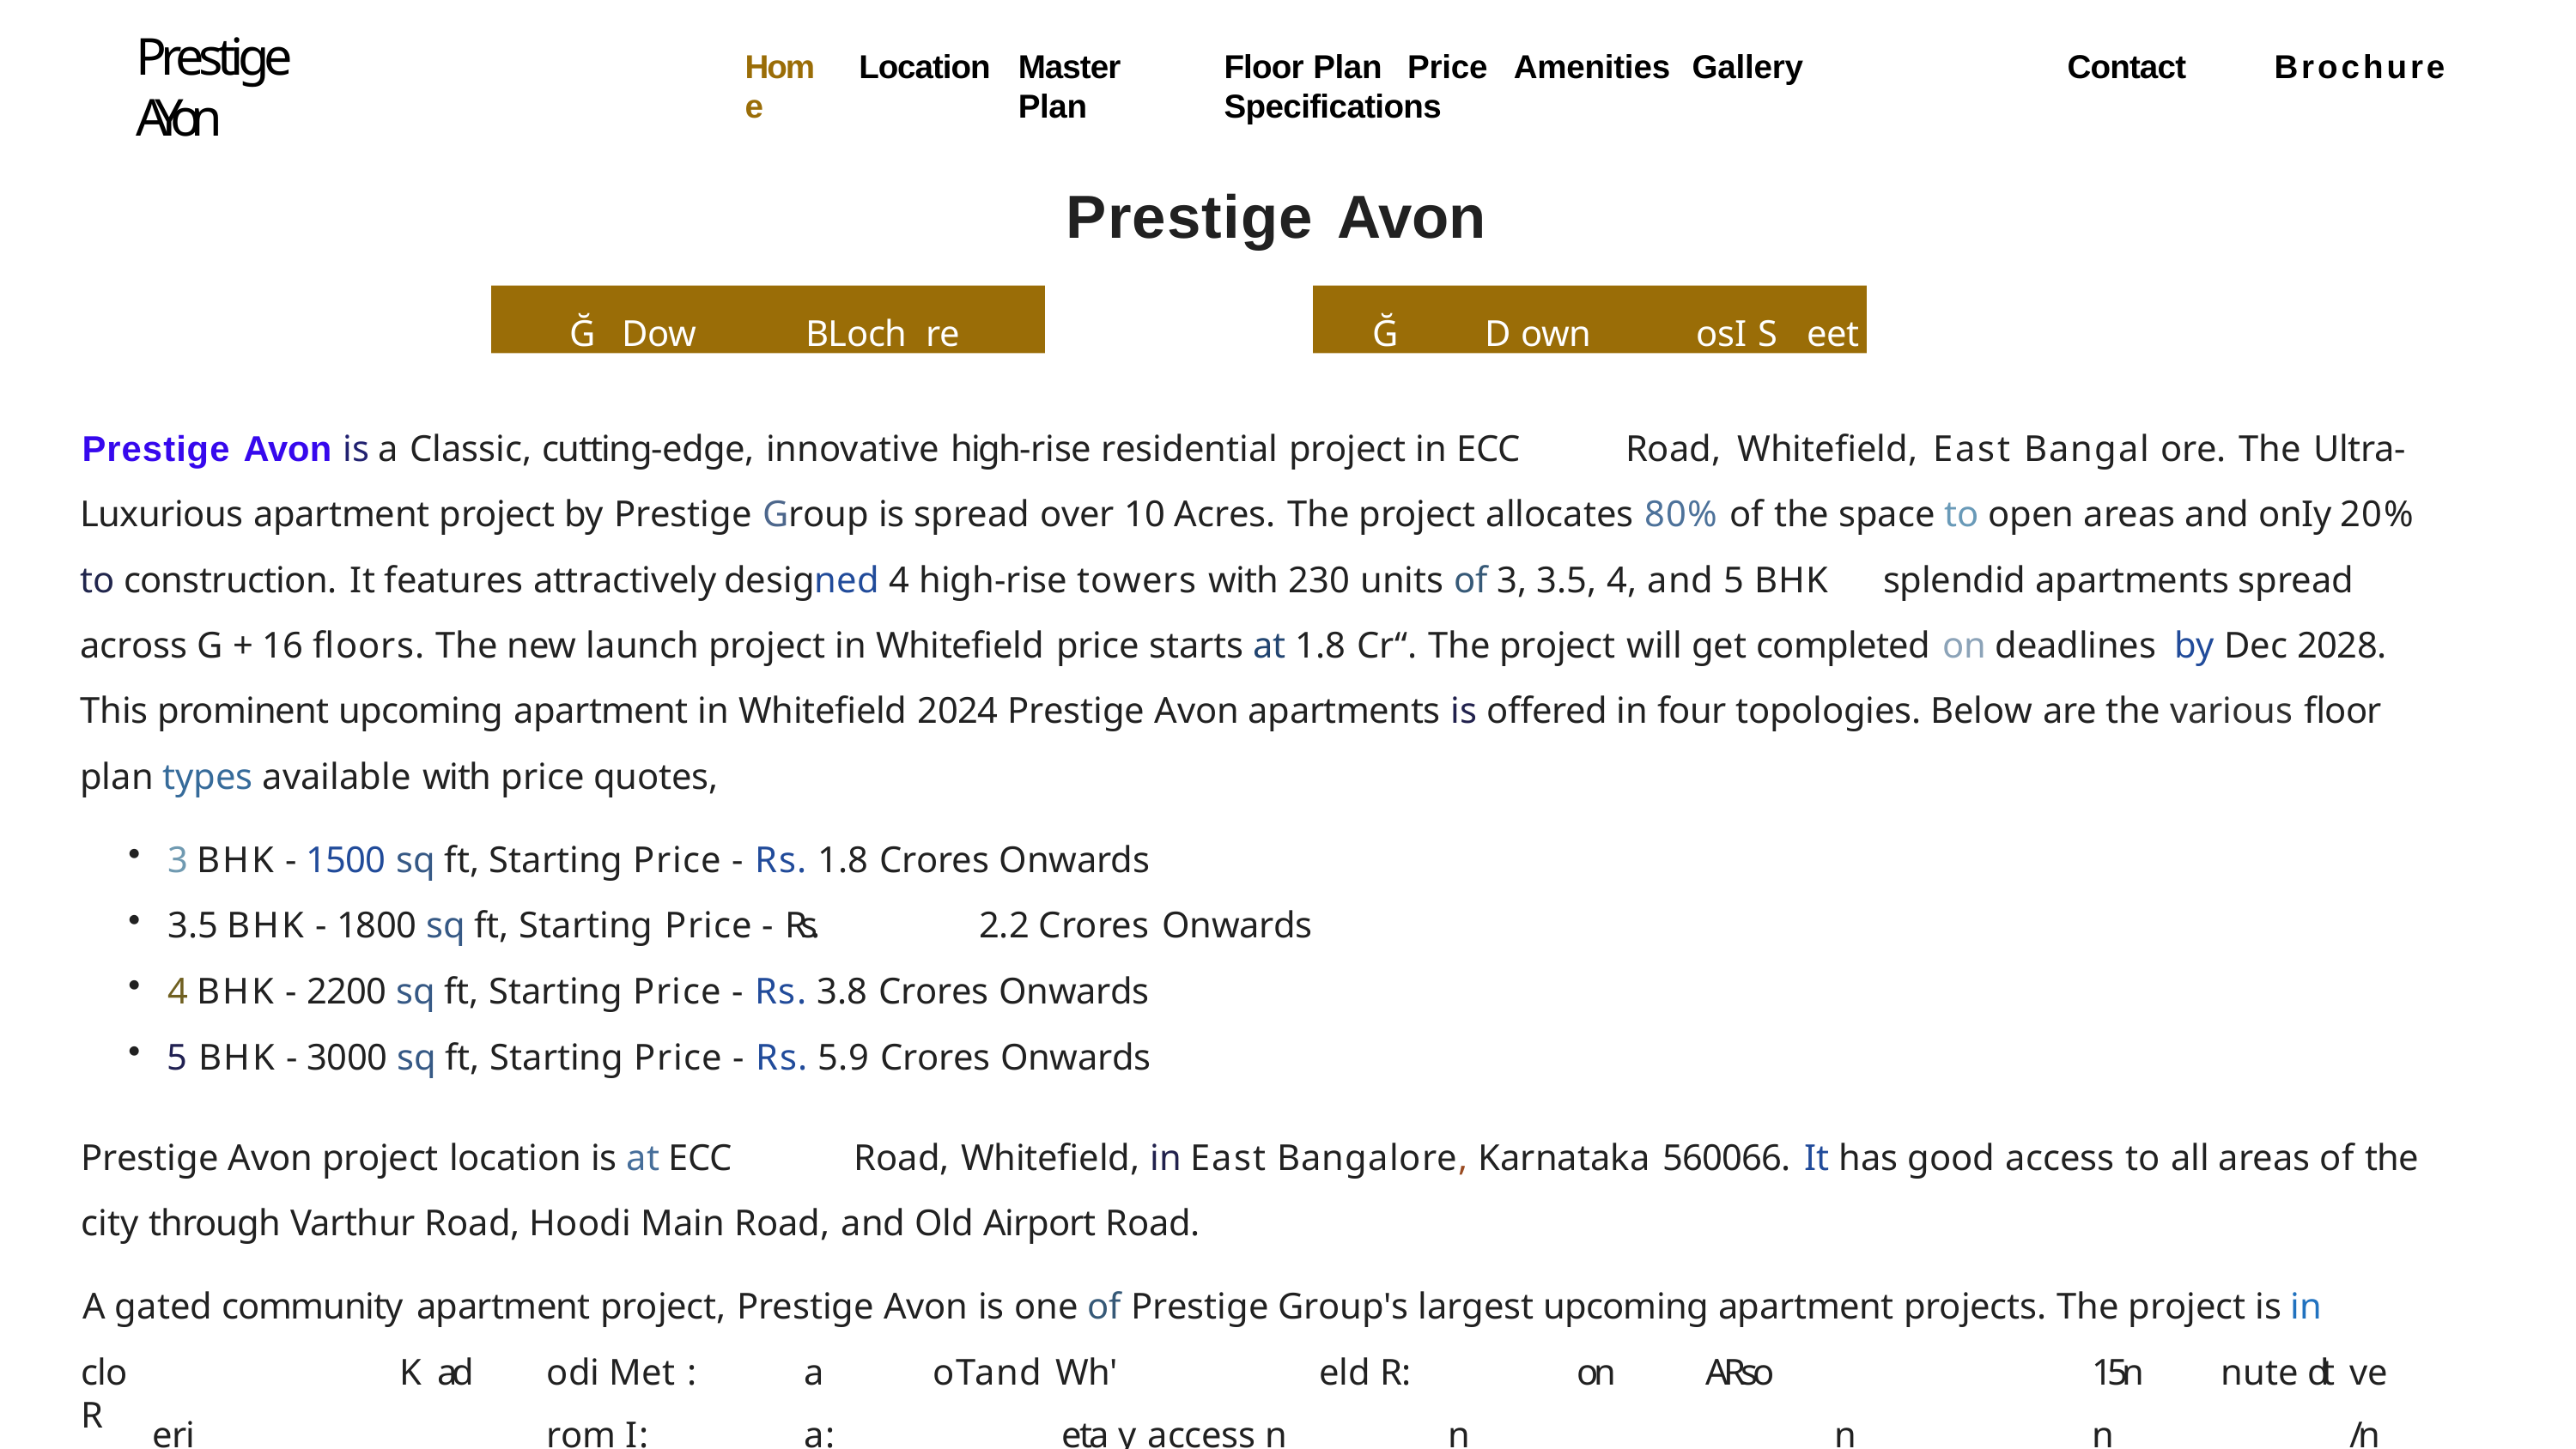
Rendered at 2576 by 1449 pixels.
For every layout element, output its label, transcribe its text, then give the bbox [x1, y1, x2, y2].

text_box Contact [2065, 43, 2187, 86]
text_box Floor Plan Price Amenities Gallery Specifications [1222, 43, 2044, 125]
text_box Ğ D own osI S eet [1313, 285, 1867, 354]
text_box Brochure [2272, 43, 2453, 86]
text_box Ğ Dow BLoch re [491, 285, 1045, 354]
text_box Home [743, 43, 832, 125]
text_box K ad odi Met : a oTand Wh' eld R: on ARso 15n nute dt ve rom I: a: eta y access n n n n /n n Shri itL drh * n [398, 1328, 2411, 1449]
text_box eri [149, 1410, 198, 1449]
text_box Prestige Avon is a Classic, cutting-edge, innovative high-rise residential project in ECC Road, Whitefield, East Bangal ore. The Ultra- Luxurious apartment project by Prestige Group is spread over 10 Acres. The project allocates 80% of the space to open areas and onIy 20% to construction. It features attractively designed 4 high-rise towers with 230 units of 3, 3.5, 4, and 5 BHK splendid apartments spread across G + 16 floors. The new launch project in Whitefield price starts at 1.8 Cr“. The project will get completed on deadlines by Dec 2028. This prominent upcoming apartment in Whitefield 2024 Prestige Avon apartments is offered in four topologies. Below are the various floor plan types available with price quotes, 3 BHK - 1500 sq ft, Starting Price - Rs. 1.8 Crores Onwards 3.5 BHK - 1800 sq ft, Starting Price - Rs. 2.2 Crores Onwards 4 BHK - 2200 sq ft, Starting Price - Rs. 3.8 Crores Onwards 5 BHK - 3000 sq ft, Starting Price - Rs. 5.9 Crores Onwards Prestige Avon project location is at ECC Road, Whitefield, in East Bangalore, Karnataka 560066. It has good access to all areas of the city through Varthur Road, Hoodi Main Road, and Old Airport Road. A gated community apartment project, Prestige Avon is one of Prestige Group's largest upcoming apartment projects. The project is in [78, 400, 2435, 1326]
text_box Prestige Avon [1064, 174, 1496, 251]
text_box clo R [79, 1347, 295, 1436]
text_box Master Plan [1016, 43, 1199, 125]
text_box Location [857, 43, 991, 86]
title Prestige AYon [134, 21, 387, 267]
